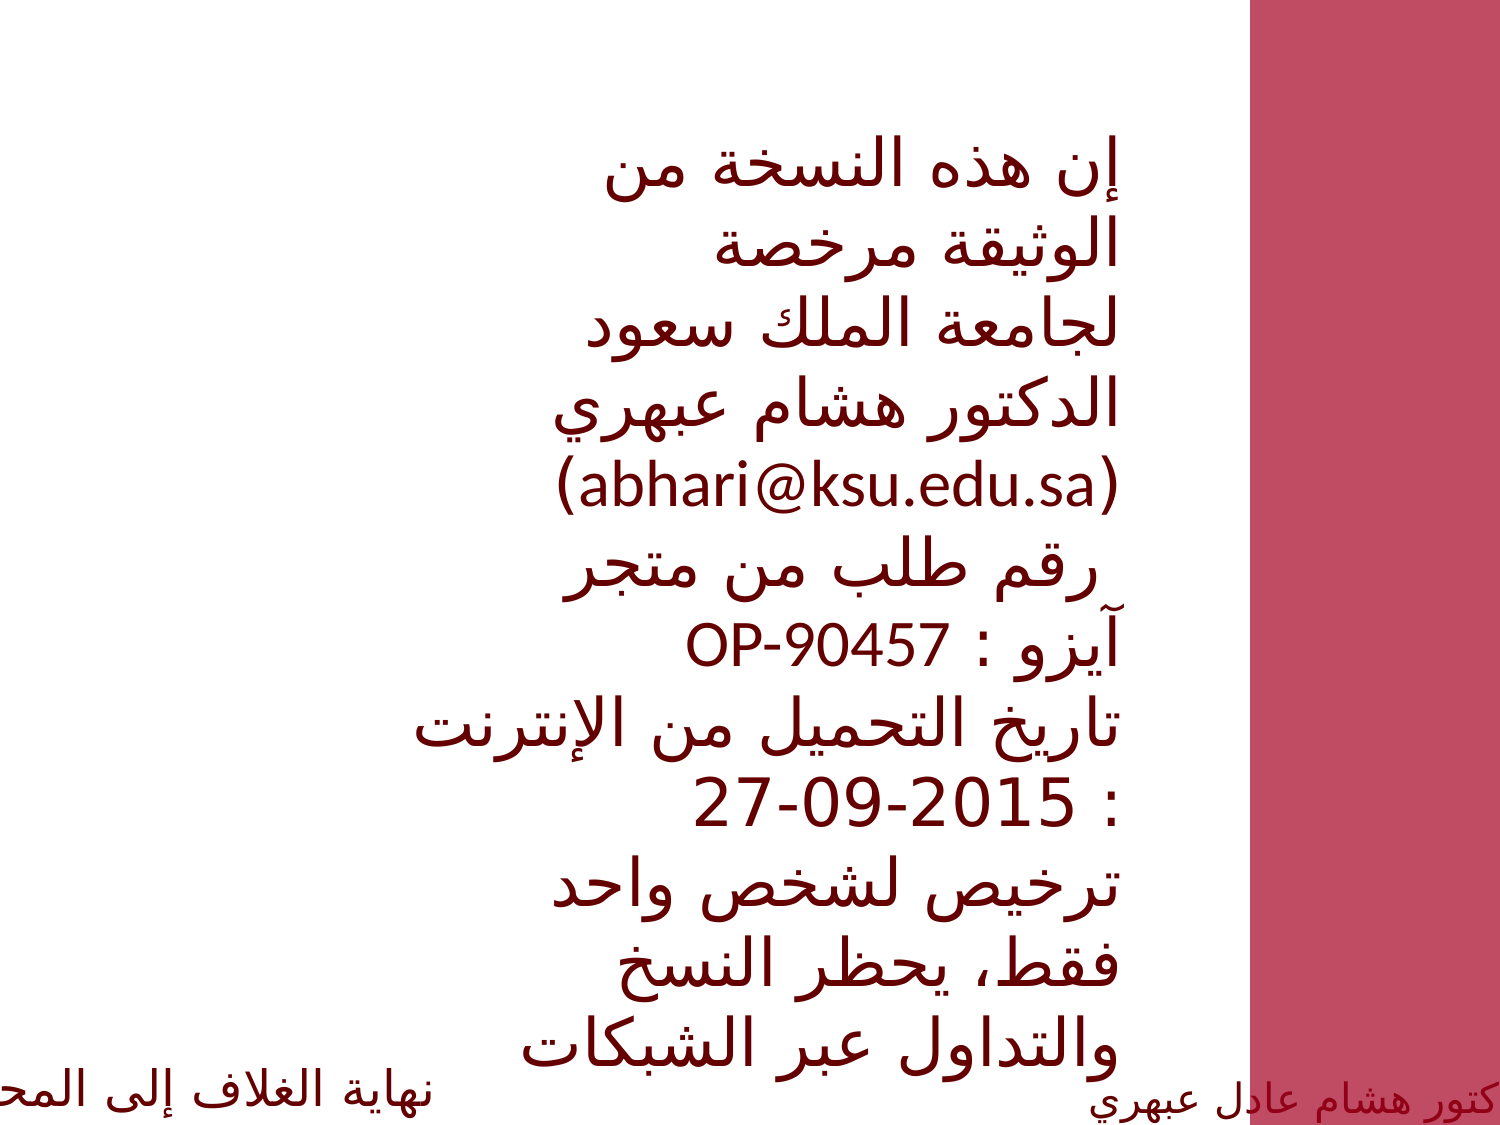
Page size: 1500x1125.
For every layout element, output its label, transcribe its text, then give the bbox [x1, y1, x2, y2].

text_box إن هذه النسخة من الوثيقة مرخصة لجامعة الملك سعود الدكتور هشام عبهري (abhari@ksu.edu.sa) رقم طلب من متجر آيزو : OP-90457 تاريخ التحميل من الإنترنت : 2015-09-27 ترخيص لشخص واحد فقط، يحظر النسخ والتداول عبر الشبكات [387, 112, 1138, 1087]
text_box الدكتور هشام عادل عبهري [1073, 1064, 1248, 1125]
text_box نهاية الغلاف إلى المحتويات [0, 1049, 466, 1124]
text_box [1248, 0, 1500, 1125]
